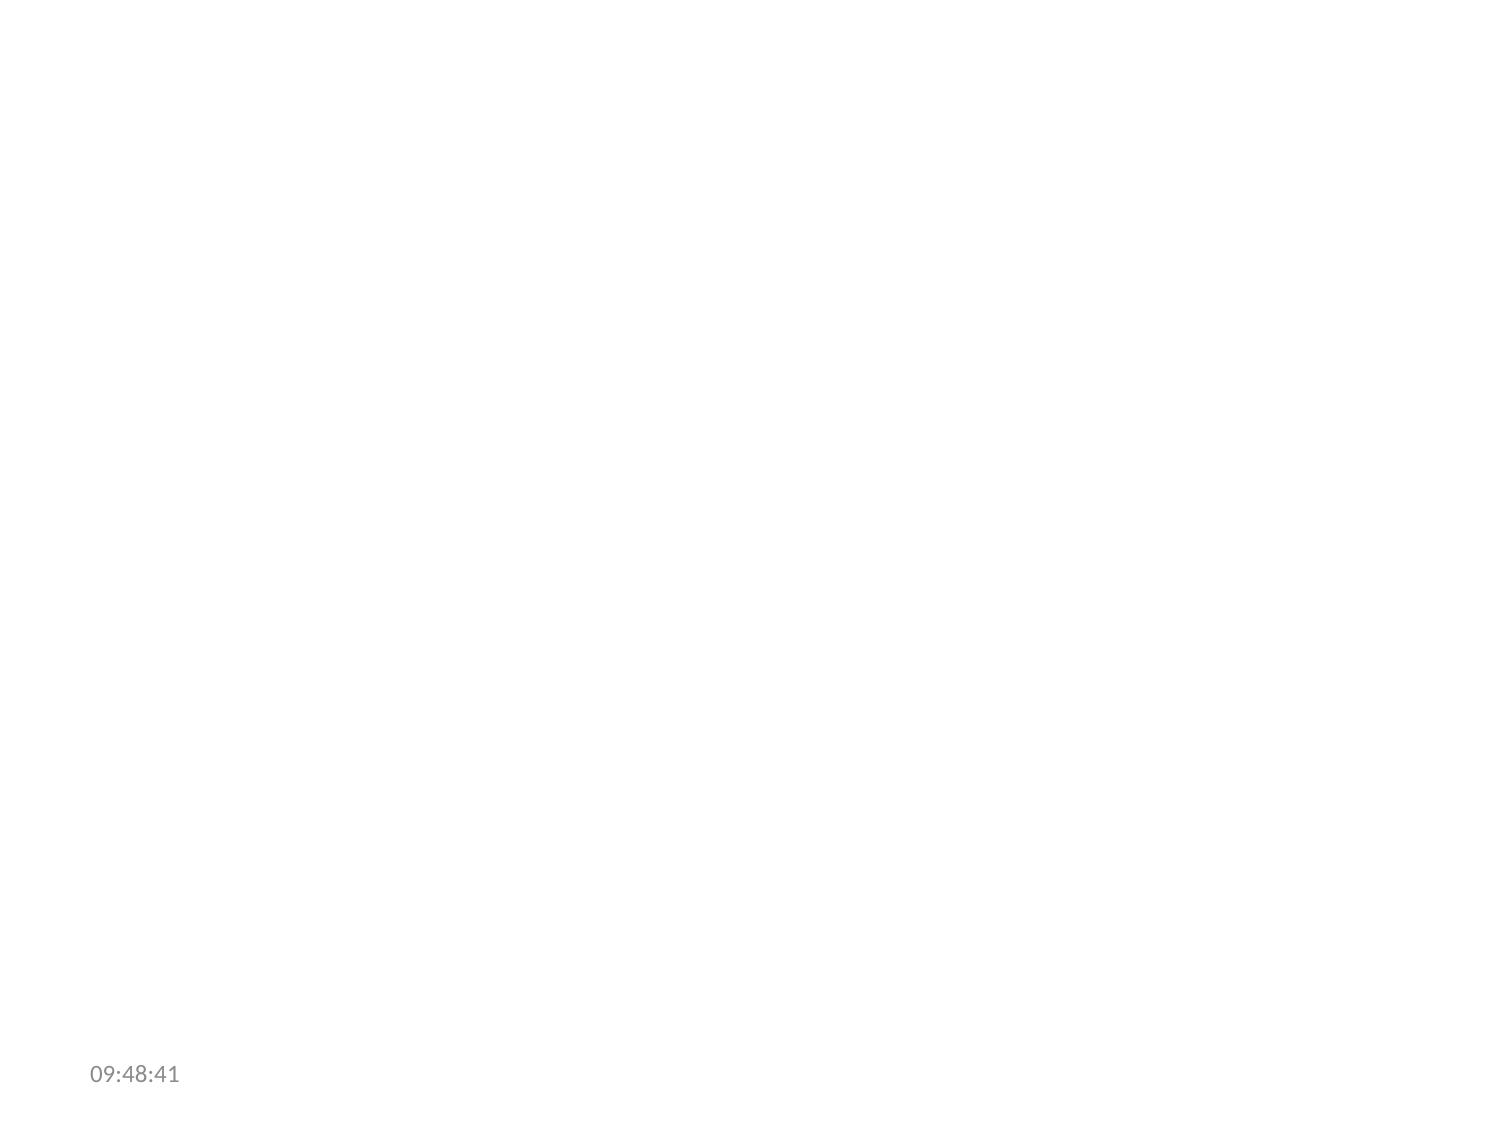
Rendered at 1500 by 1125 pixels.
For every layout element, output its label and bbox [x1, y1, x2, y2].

slide_number [75, 1042, 425, 1103]
